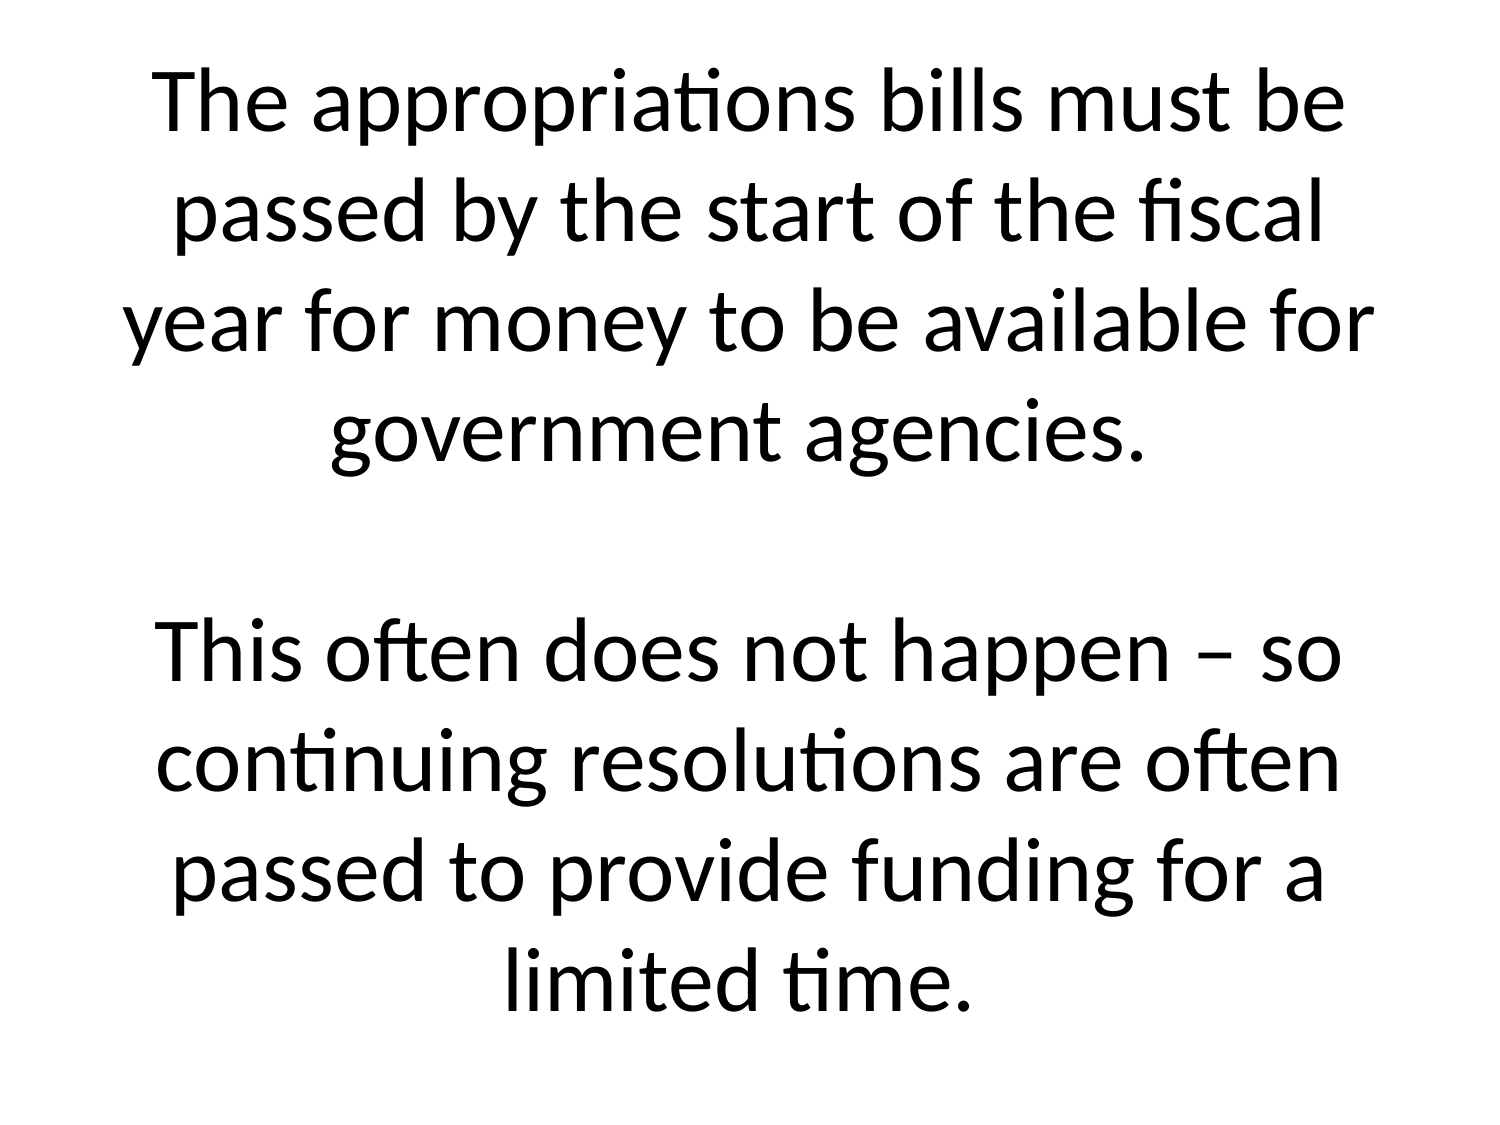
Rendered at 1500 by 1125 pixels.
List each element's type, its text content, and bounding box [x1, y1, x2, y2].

title The appropriations bills must be passed by the start of the fiscal year for money to be available for government agencies. This often does not happen – so continuing resolutions are often passed to provide funding for a limited time. [74, 44, 1426, 1026]
